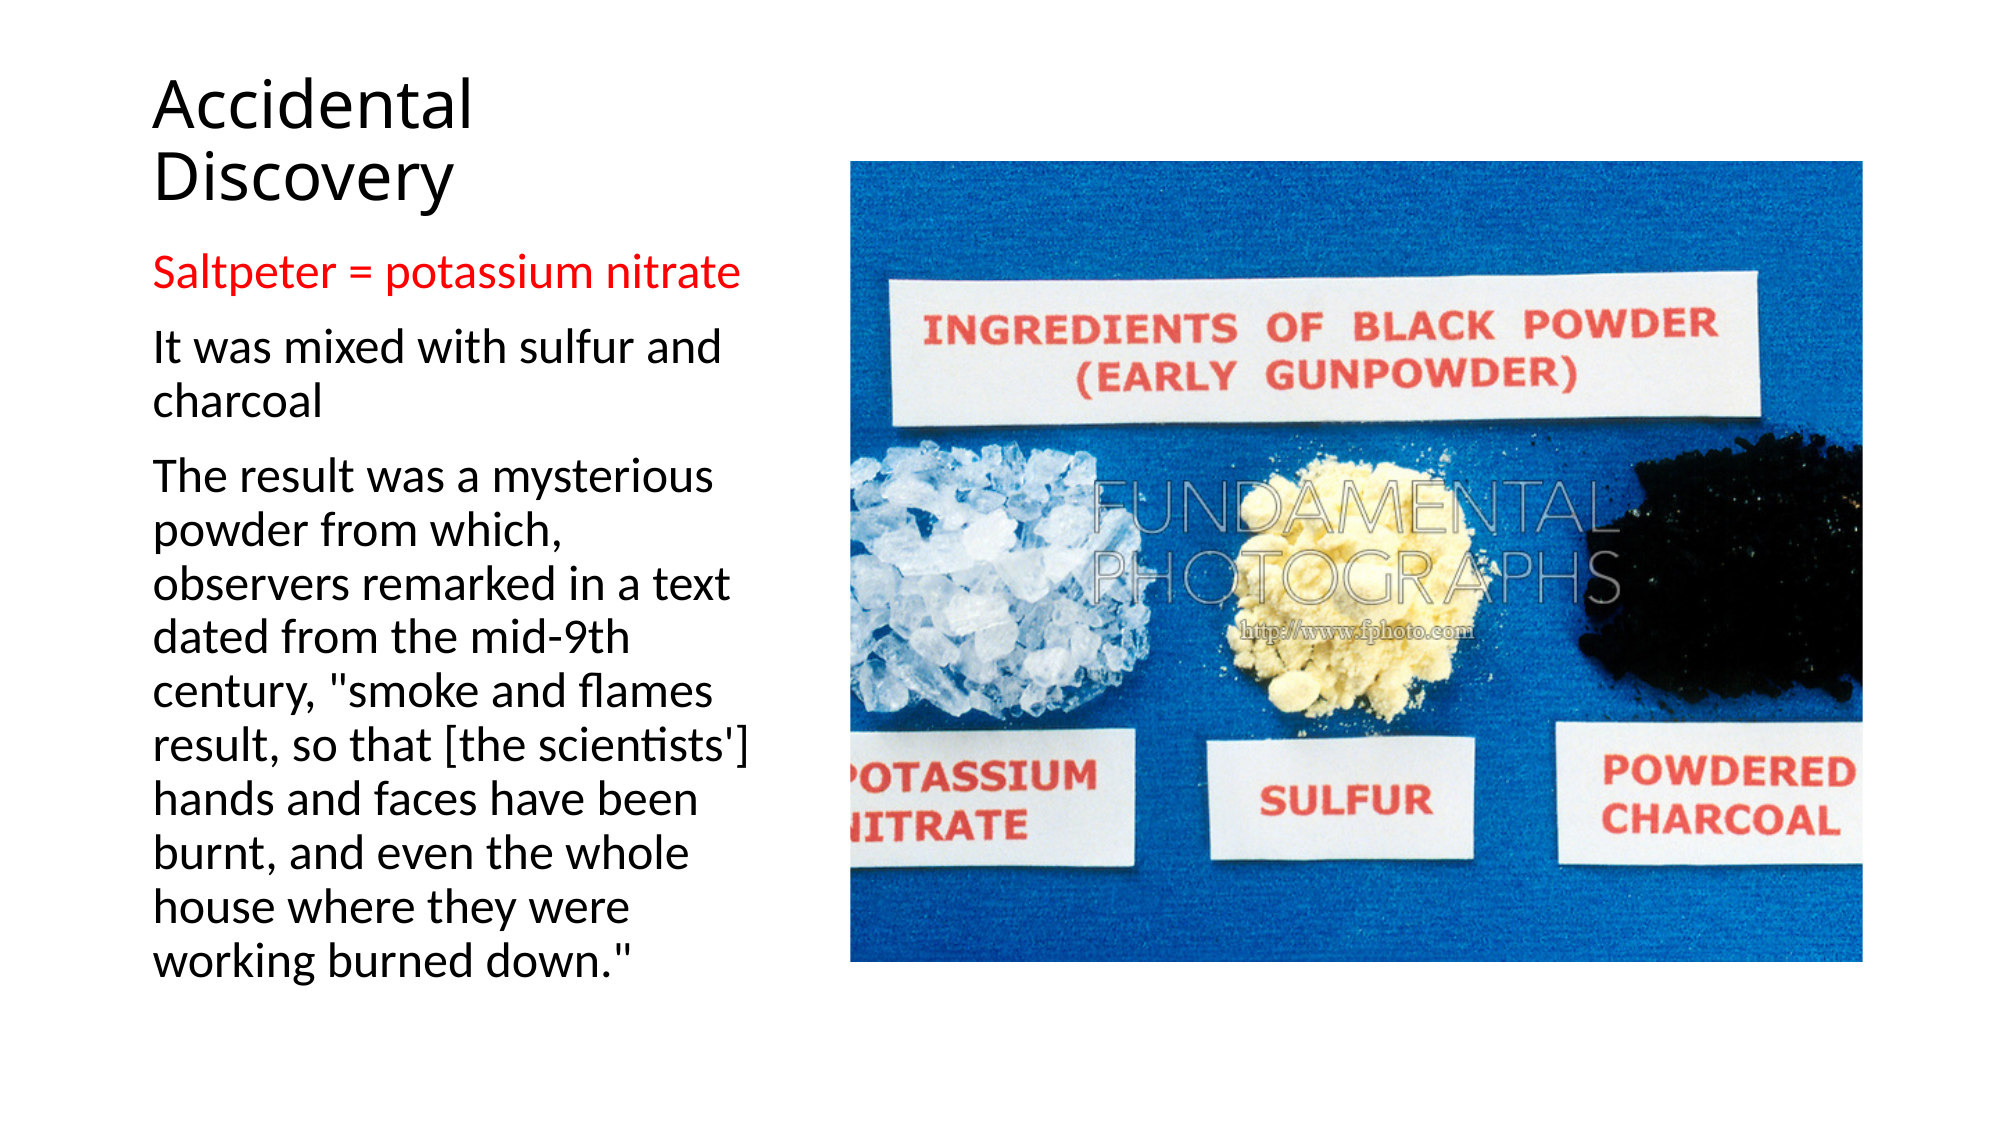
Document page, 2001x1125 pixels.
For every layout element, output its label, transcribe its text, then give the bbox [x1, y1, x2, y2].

picture [850, 161, 1863, 962]
list Saltpeter = potassium nitrate It was mixed with sulfur and charcoal The result was a mysterious powder from which, observers remarked in a text dated from the mid-9th century, "smoke and flames result, so that [the scientists'] hands and faces have been burnt, and even the whole house where they were working burned down." [137, 237, 783, 963]
title Accidental Discovery [137, 75, 783, 223]
